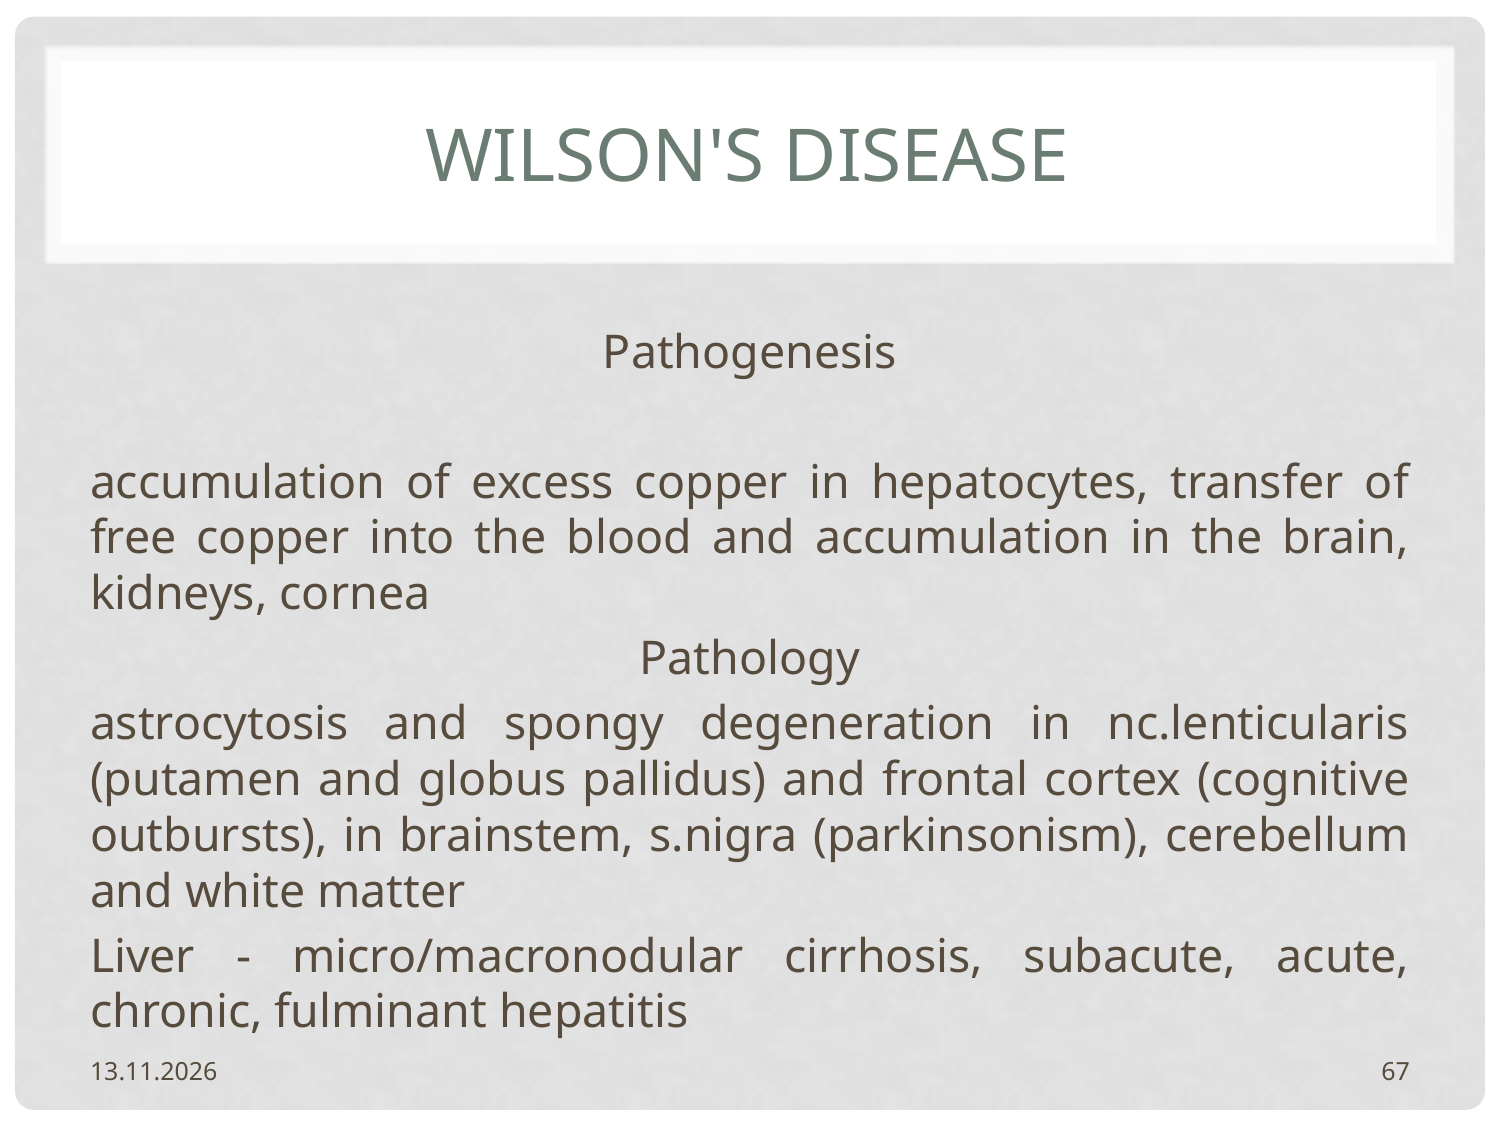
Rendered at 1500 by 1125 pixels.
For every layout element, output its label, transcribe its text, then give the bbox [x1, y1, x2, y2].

title Wilson's disease [69, 66, 1425, 238]
slide_number 67 [1074, 1042, 1425, 1103]
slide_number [75, 1042, 425, 1103]
list Pathogenesis accumulation of excess copper in hepatocytes, transfer of free copper into the blood and accumulation in the brain, kidneys, cornea Pathology astrocytosis and spongy degeneration in nc.lenticularis (putamen and globus pallidus) and frontal cortex (cognitive outbursts), in brainstem, s.nigra (parkinsonism), cerebellum and white matter Liver - micro/macronodular cirrhosis, subacute, acute, chronic, fulminant hepatitis [75, 249, 1425, 1050]
